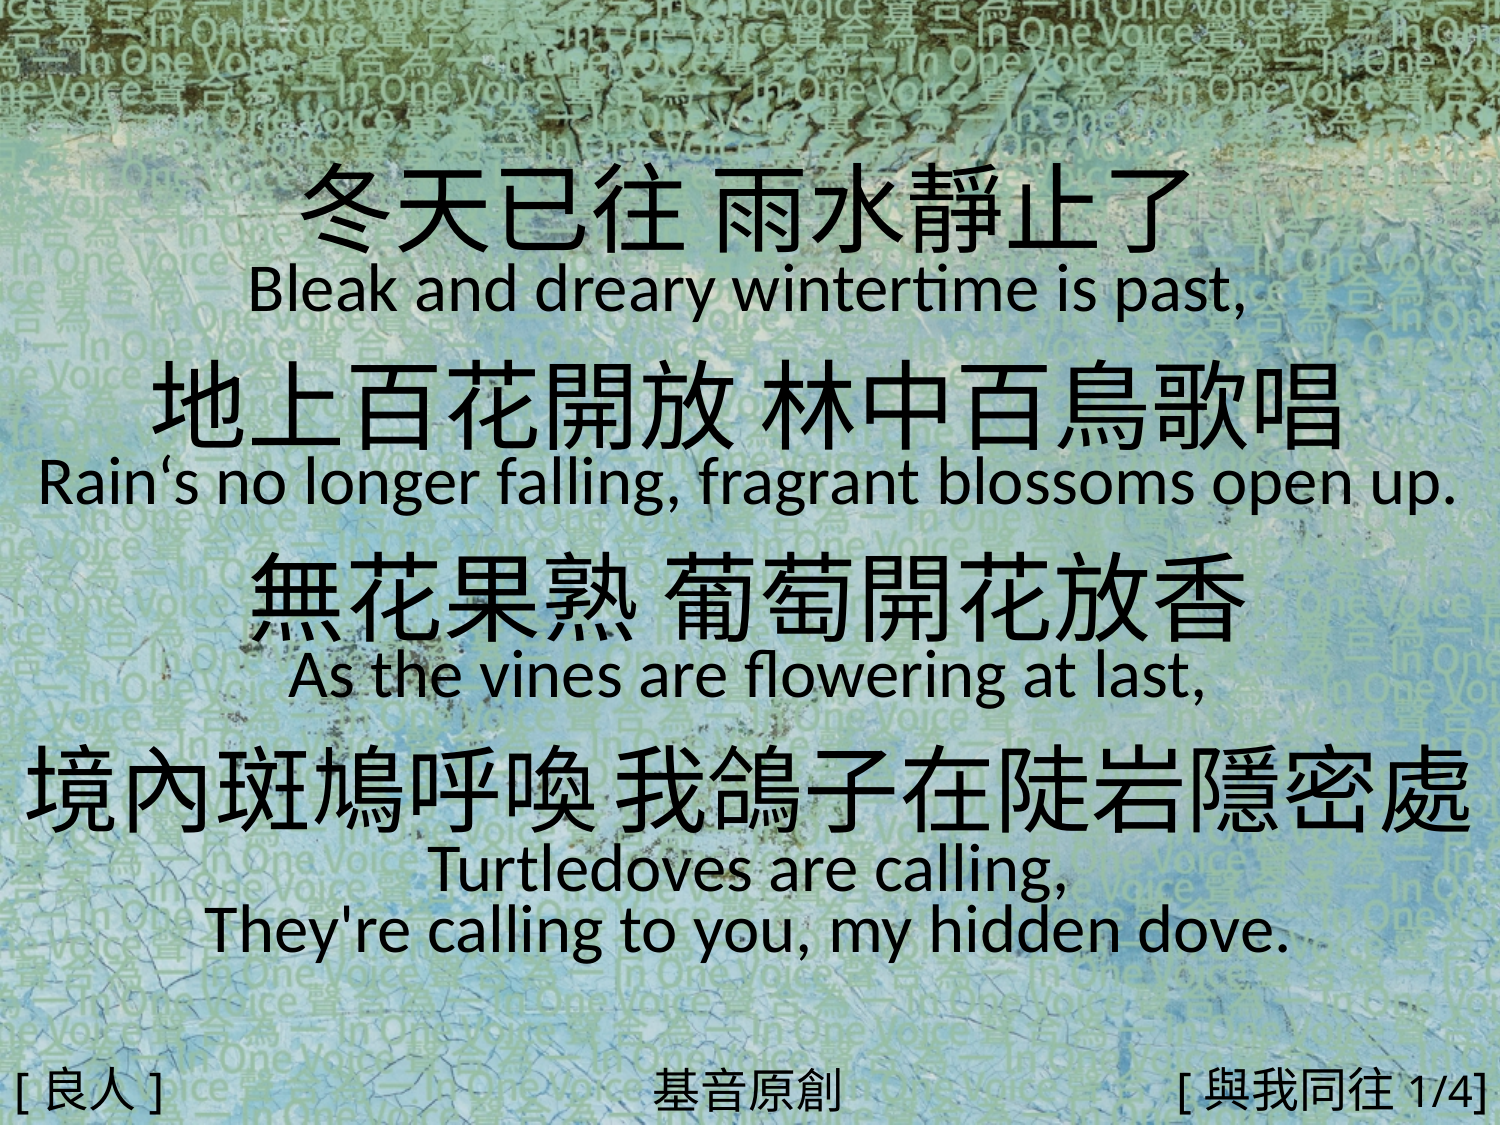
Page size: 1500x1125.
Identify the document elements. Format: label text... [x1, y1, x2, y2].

text_box [與我同往1/4] [933, 1052, 1500, 1125]
subtitle 基音原創 [0, 1053, 1498, 1125]
text_box 冬天已往 雨水靜止了 Bleak and dreary wintertime is past, 地上百花開放 林中百鳥歌唱 Rain‘s no longer falling, fragrant blossoms open up. 無花果熟 葡萄開花放香 As the vines are flowering at last, 境內斑鳩呼喚 我鴿子在陡岩隱密處 Turtledoves are calling, They're calling to you, my hidden dove. [0, 172, 1499, 936]
picture [0, 0, 1500, 1053]
